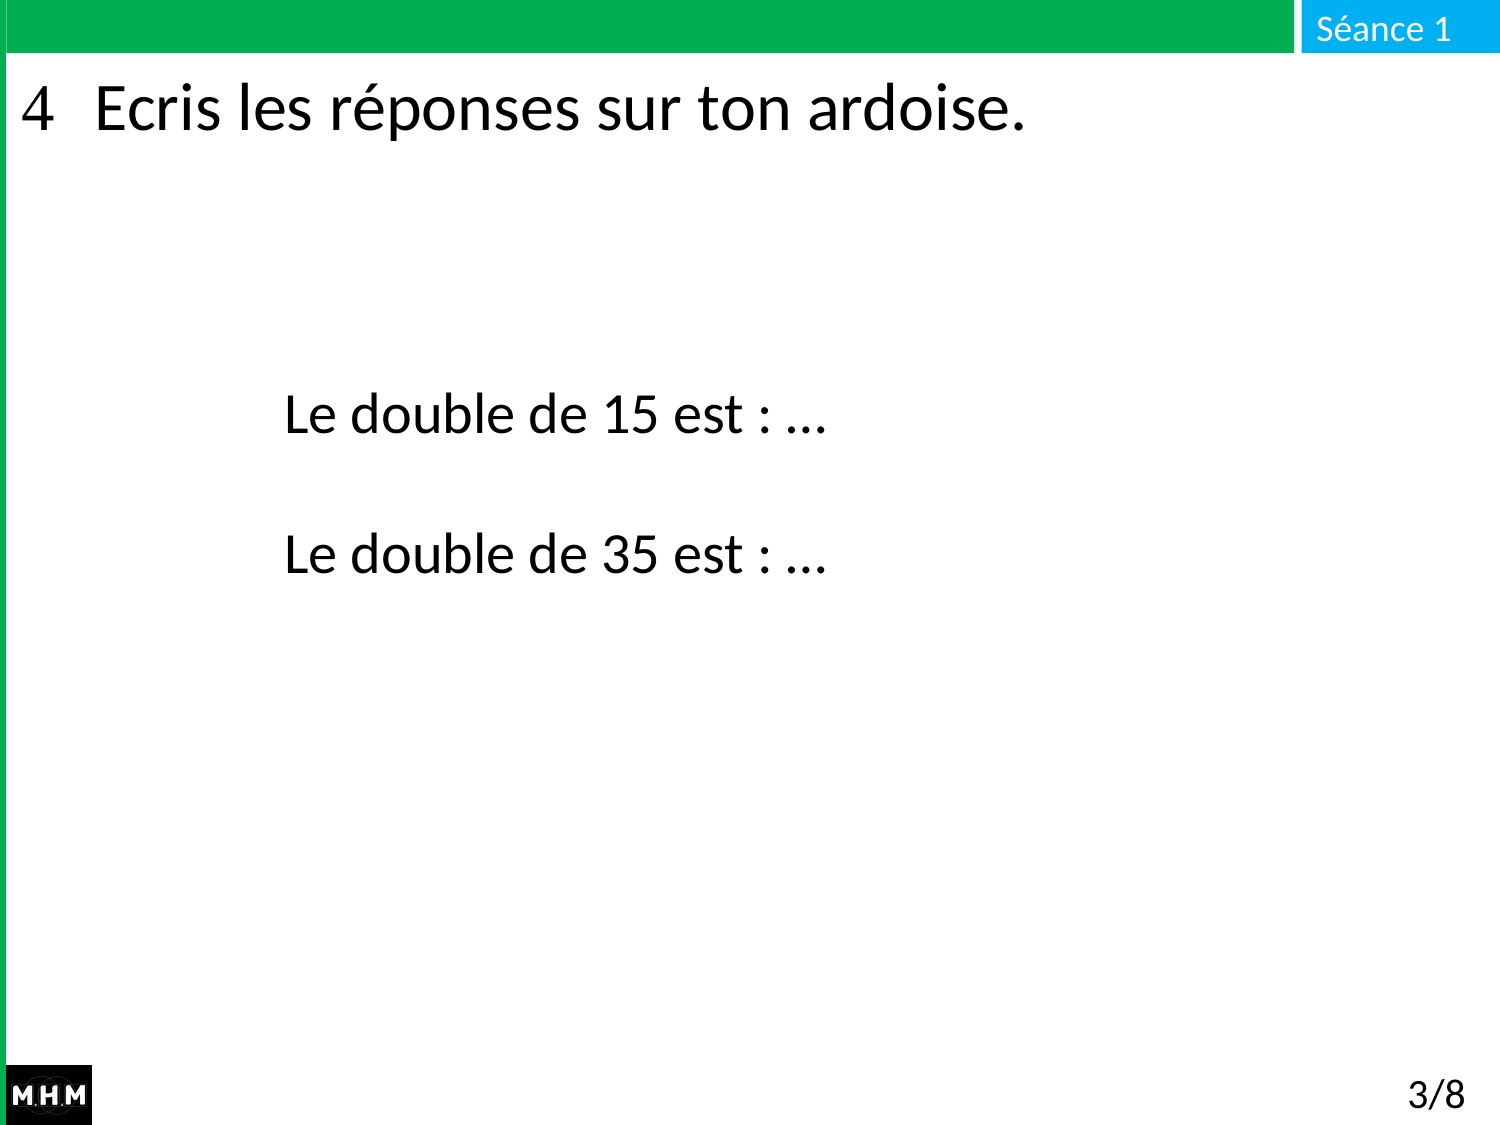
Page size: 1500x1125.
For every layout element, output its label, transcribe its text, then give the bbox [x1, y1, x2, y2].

picture [6, 1065, 92, 1125]
title Ecris les réponses sur ton ardoise. [79, 64, 1374, 153]
list 3/8 [1373, 1064, 1500, 1125]
text_box Le double de 15 est : … Le double de 35 est : … [269, 297, 842, 683]
